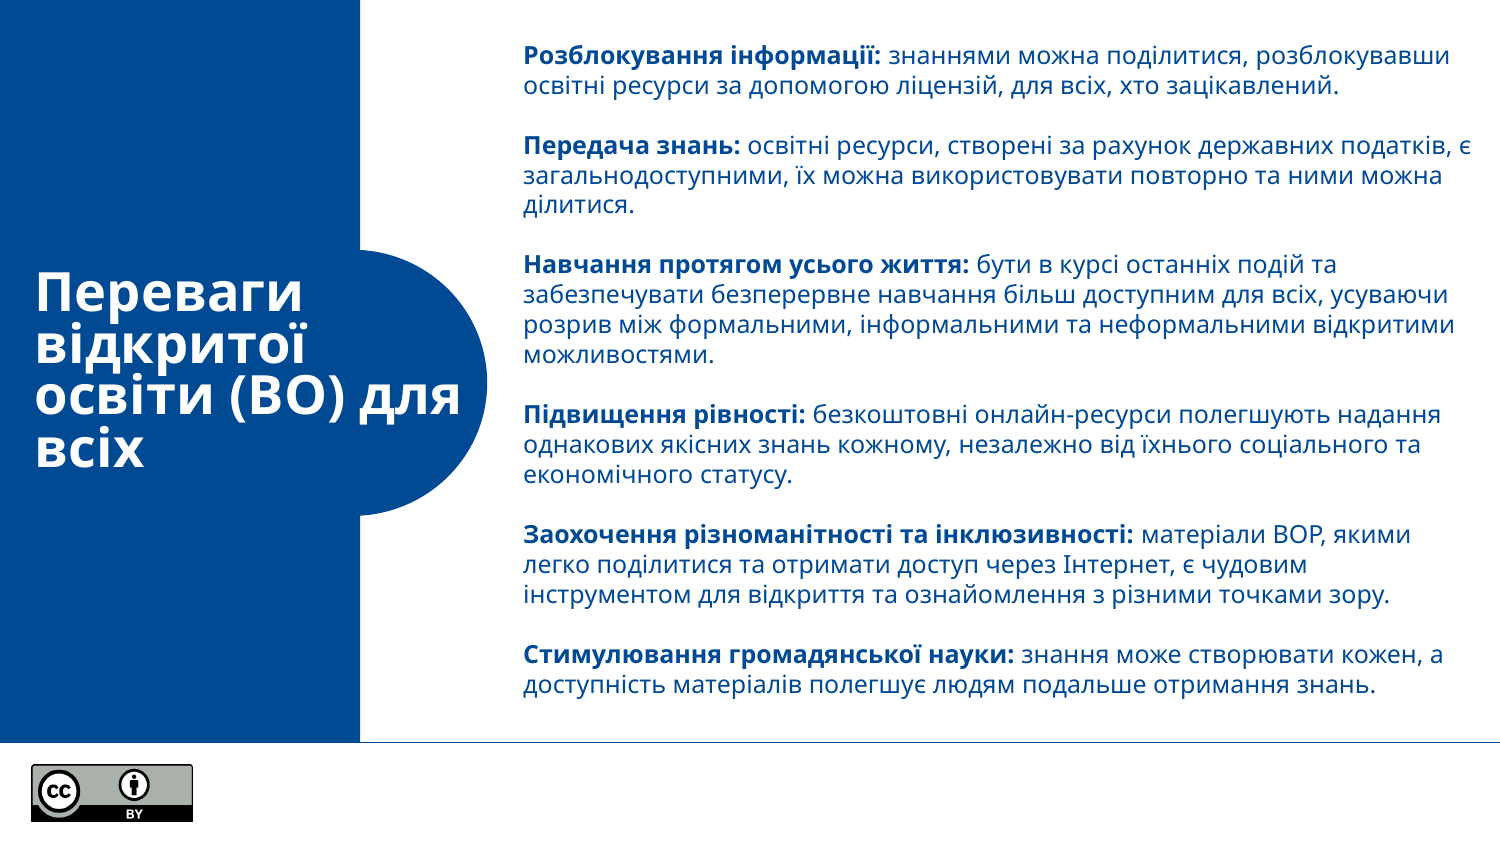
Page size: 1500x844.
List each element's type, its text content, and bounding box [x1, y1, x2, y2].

text_box Розблокування інформації: знаннями можна поділитися, розблокувавши освітні ресурси за допомогою ліцензій, для всіх, хто зацікавлений. Передача знань: освітні ресурси, створені за рахунок державних податків, є загальнодоступними, їх можна використовувати повторно та ними можна ділитися. Навчання протягом усього життя: бути в курсі останніх подій та забезпечувати безперервне навчання більш доступним для всіх, усуваючи розрив між формальними, інформальними та неформальними відкритими можливостями. Підвищення рівності: безкоштовні онлайн-ресурси полегшують надання однакових якісних знань кожному, незалежно від їхнього соціального та економічного статусу. Заохочення різноманітності та інклюзивності: матеріали BOP, якими легко поділитися та отримати доступ через Інтернет, є чудовим інструментом для відкриття та ознайомлення з різними точками зору. Стимулювання громадянської науки: знання може створювати кожен, а доступність матеріалів полегшує людям подальше отримання знань. [508, 24, 1492, 713]
picture [31, 764, 193, 822]
text_box Переваги відкритої освіти (BO) для всіх [19, 254, 488, 493]
text_box [277, 493, 428, 516]
text_box [0, 750, 1500, 844]
text_box [318, 249, 387, 254]
text_box [0, 0, 361, 742]
